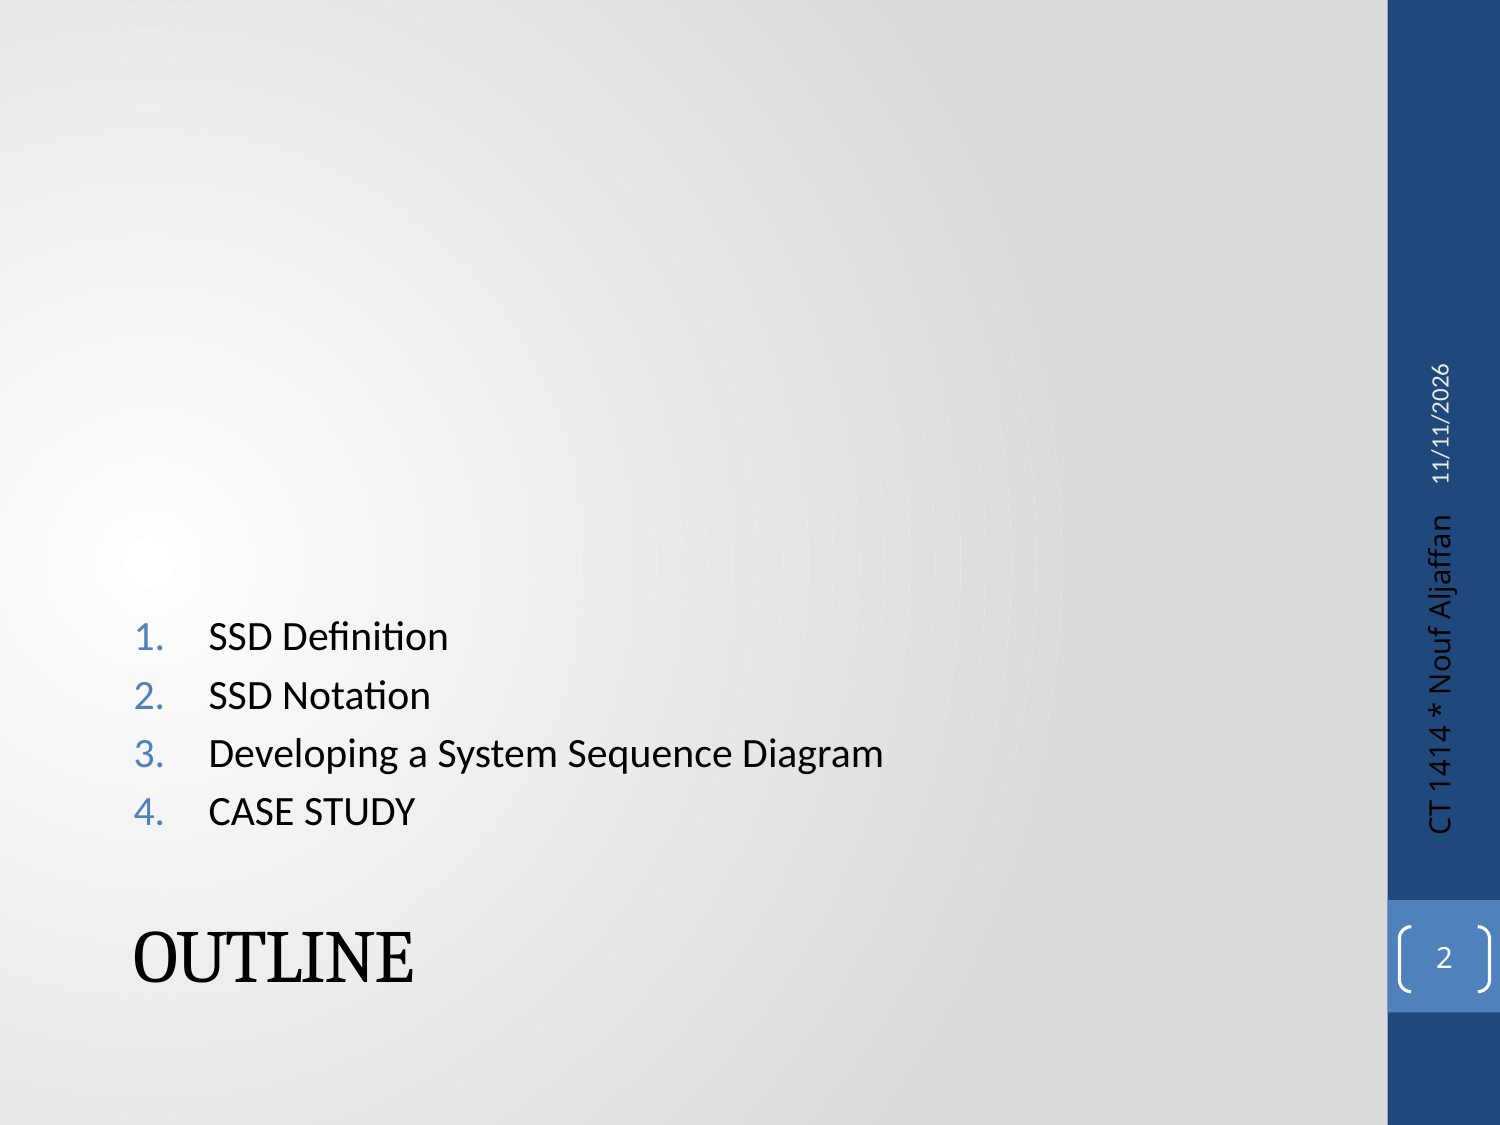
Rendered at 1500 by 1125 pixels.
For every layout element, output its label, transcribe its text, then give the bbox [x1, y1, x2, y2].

list SSD Definition SSD Notation Developing a System Sequence Diagram CASE STUDY [118, 632, 1125, 900]
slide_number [1408, 100, 1469, 500]
title Outline [118, 900, 1375, 1092]
slide_number 2 [1397, 925, 1492, 994]
footer CT 1414 * Nouf Aljaffan [1408, 500, 1469, 889]
